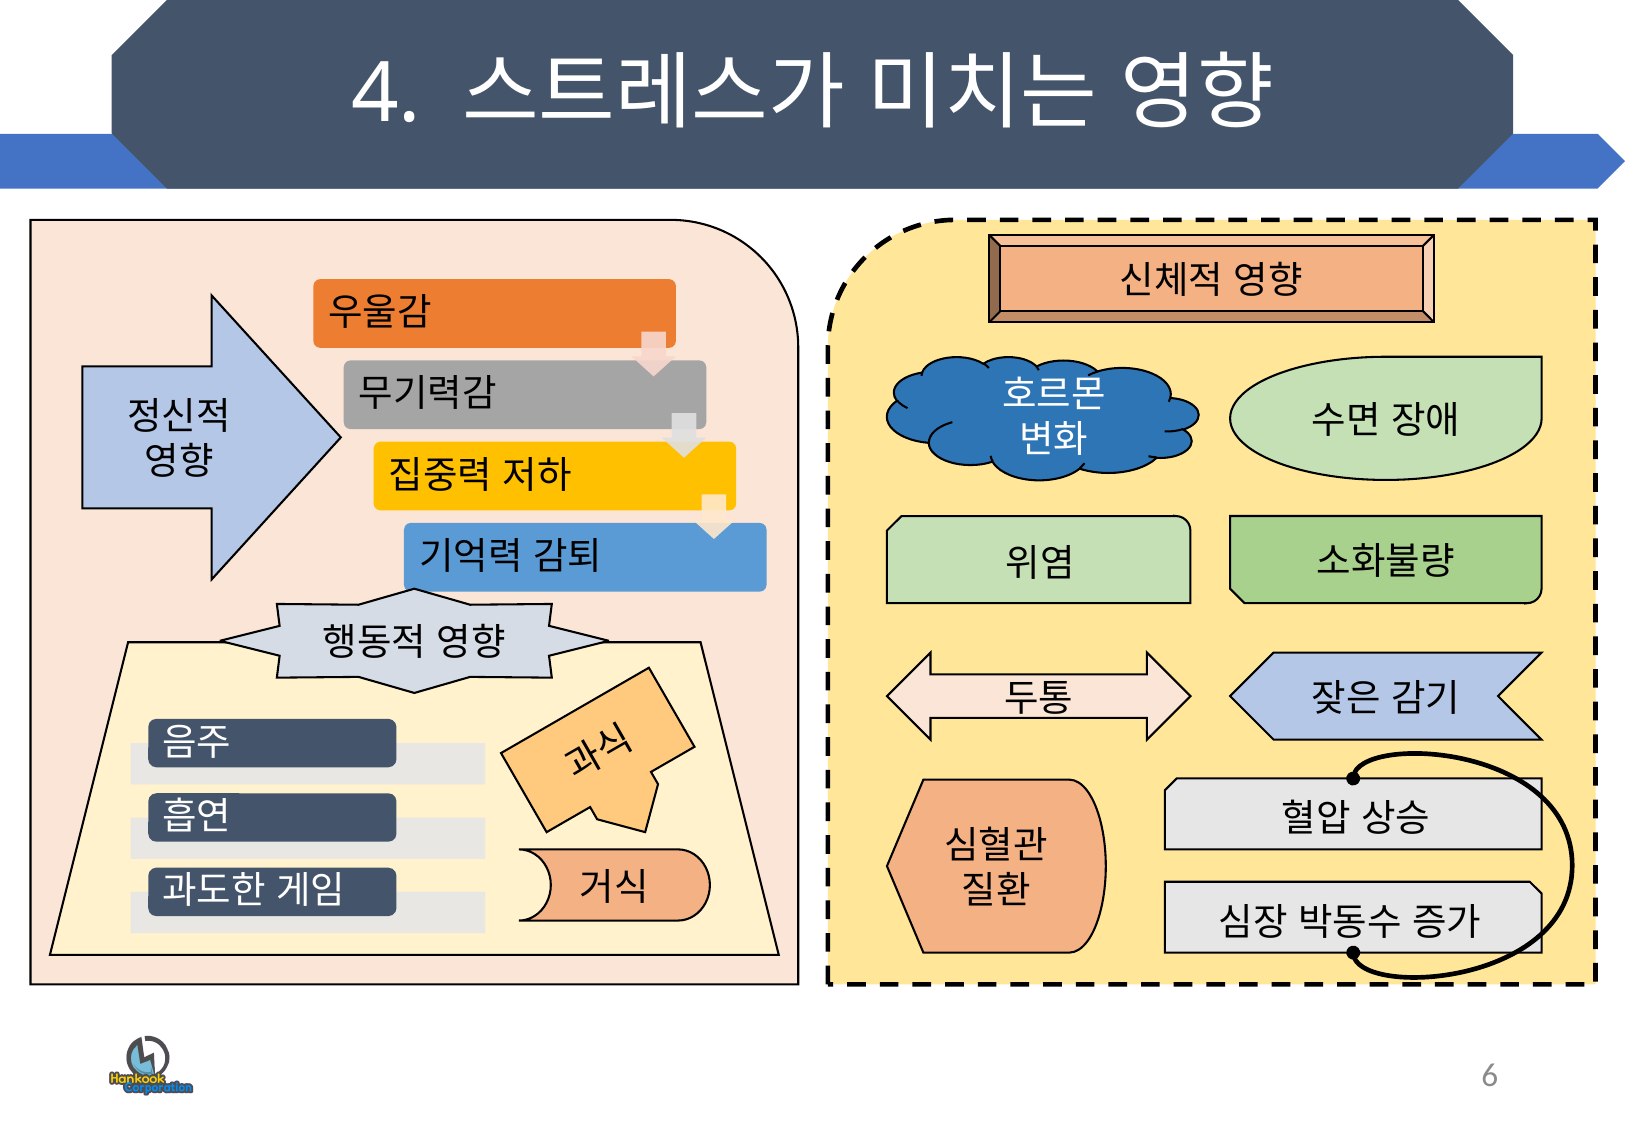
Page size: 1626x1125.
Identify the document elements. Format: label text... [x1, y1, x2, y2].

text_box 행동적 영향 [219, 592, 610, 695]
text_box [1229, 514, 1543, 605]
text_box [49, 641, 780, 956]
slide_number 6 [1147, 1042, 1514, 1103]
text_box [826, 218, 1597, 986]
text_box 신체적 영향 [988, 234, 1435, 323]
picture [101, 1032, 202, 1103]
text_box 소화불량 [1235, 529, 1536, 589]
text_box 거식 [518, 848, 711, 922]
text_box [29, 218, 800, 986]
text_box 정신적 영향 [81, 292, 313, 583]
text_box 혈압 상승 [1163, 777, 1543, 851]
text_box 심장 박동수 증가 [1163, 880, 1543, 954]
text_box 호르몬 변화 [885, 356, 1200, 482]
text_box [313, 279, 767, 592]
text_box 두통 [885, 650, 1192, 743]
text_box 수면 장애 [1229, 355, 1543, 481]
text_box 위염 [885, 514, 1192, 605]
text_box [130, 714, 486, 938]
text_box 과식 [499, 666, 696, 834]
title 4. 스트레스가 미치는 영향 [0, 0, 1625, 189]
text_box 잦은 감기 [1228, 651, 1545, 741]
text_box 심혈관 질환 [885, 778, 1107, 954]
